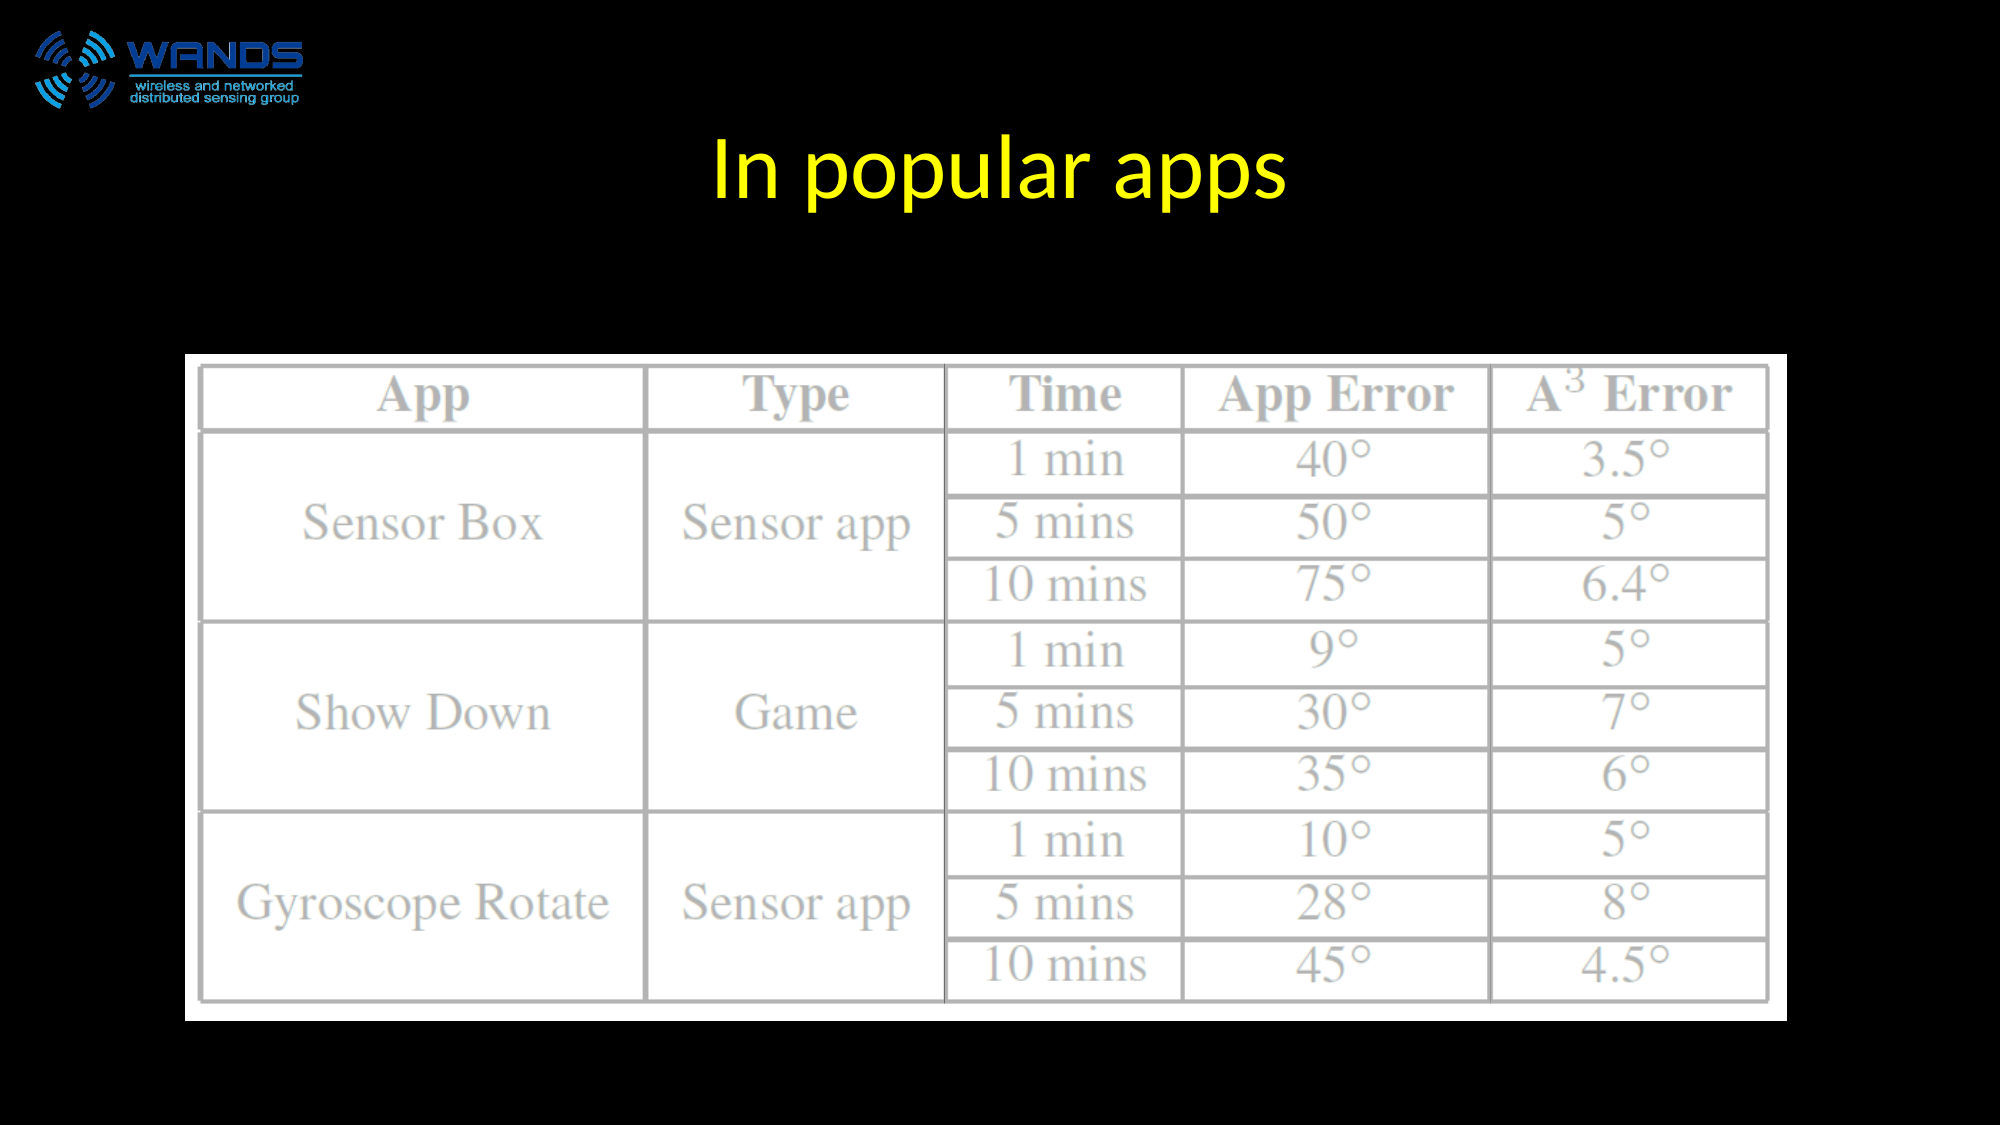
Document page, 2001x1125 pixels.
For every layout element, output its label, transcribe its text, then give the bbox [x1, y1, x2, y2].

title In popular apps [137, 59, 1863, 278]
picture [35, 28, 303, 109]
picture [185, 354, 1787, 1021]
